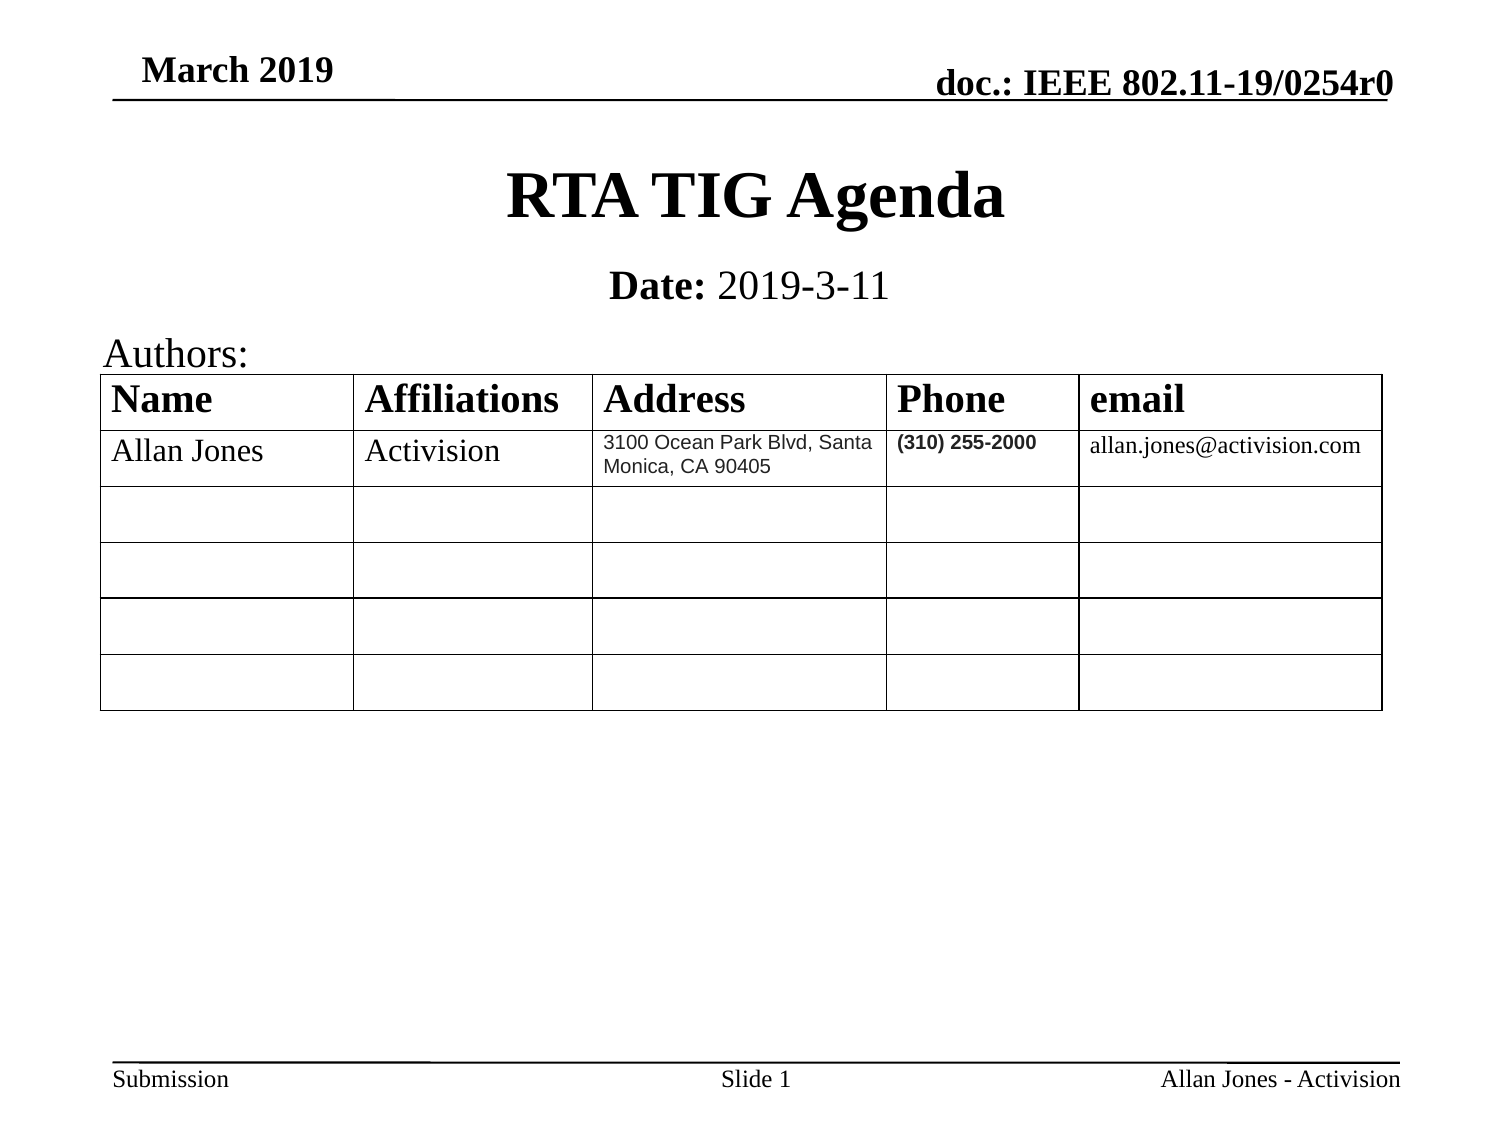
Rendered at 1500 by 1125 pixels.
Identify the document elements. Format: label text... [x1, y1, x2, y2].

text_box Authors: [87, 318, 325, 372]
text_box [84, 373, 1411, 782]
slide_number Slide 1 [712, 1061, 800, 1123]
list Date: 2019-3-11 [112, 249, 1388, 316]
title RTA TIG Agenda [118, 103, 1394, 279]
text_box March 2019 [126, 37, 349, 98]
footer Allan Jones - Activision [902, 1061, 1402, 1093]
